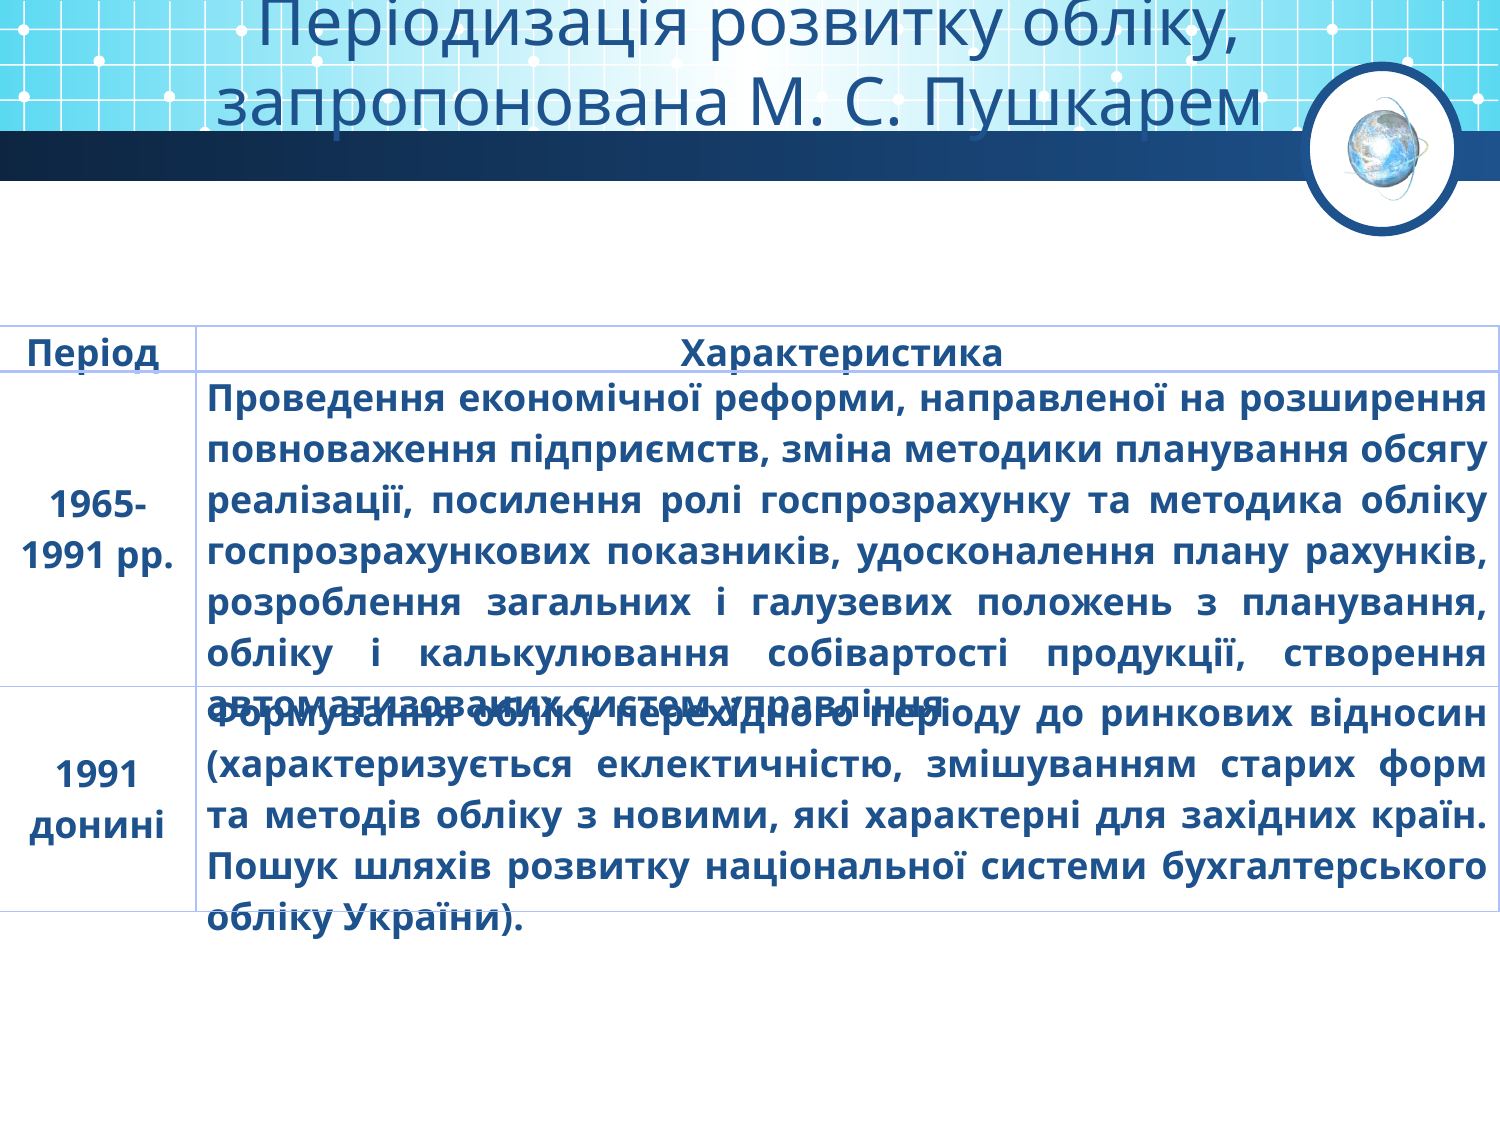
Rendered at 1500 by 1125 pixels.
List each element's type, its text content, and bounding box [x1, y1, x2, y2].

table_cell 1965-1991 рр. [0, 373, 195, 686]
picture [1310, 147, 1454, 226]
table_cell Формування обліку перехідного періоду до ринкових відносин (характеризується еклектичністю, змішуванням старих форм та методів обліку з новими, які характерні для західних країн. Пошук шляхів розвитку національної системи бухгалтерського обліку України). [197, 687, 1498, 911]
text_box Періодизація розвитку обліку, запропонована М. С. Пушкарем [0, 0, 1500, 147]
table_header Характеристика [197, 327, 1498, 370]
table_header Період [0, 327, 195, 370]
table_cell 1991 донині [0, 687, 195, 911]
table_cell Проведення економічної реформи, направленої на розширення повноваження підприємств, зміна методики планування обсягу реалізації, посилення ролі госпрозрахунку та методика обліку госпрозрахункових показників, удосконалення плану рахунків, розроблення загальних і галузевих положень з планування, обліку і калькулювання собівартості продукції, створення автоматизованих систем управління [197, 373, 1498, 686]
